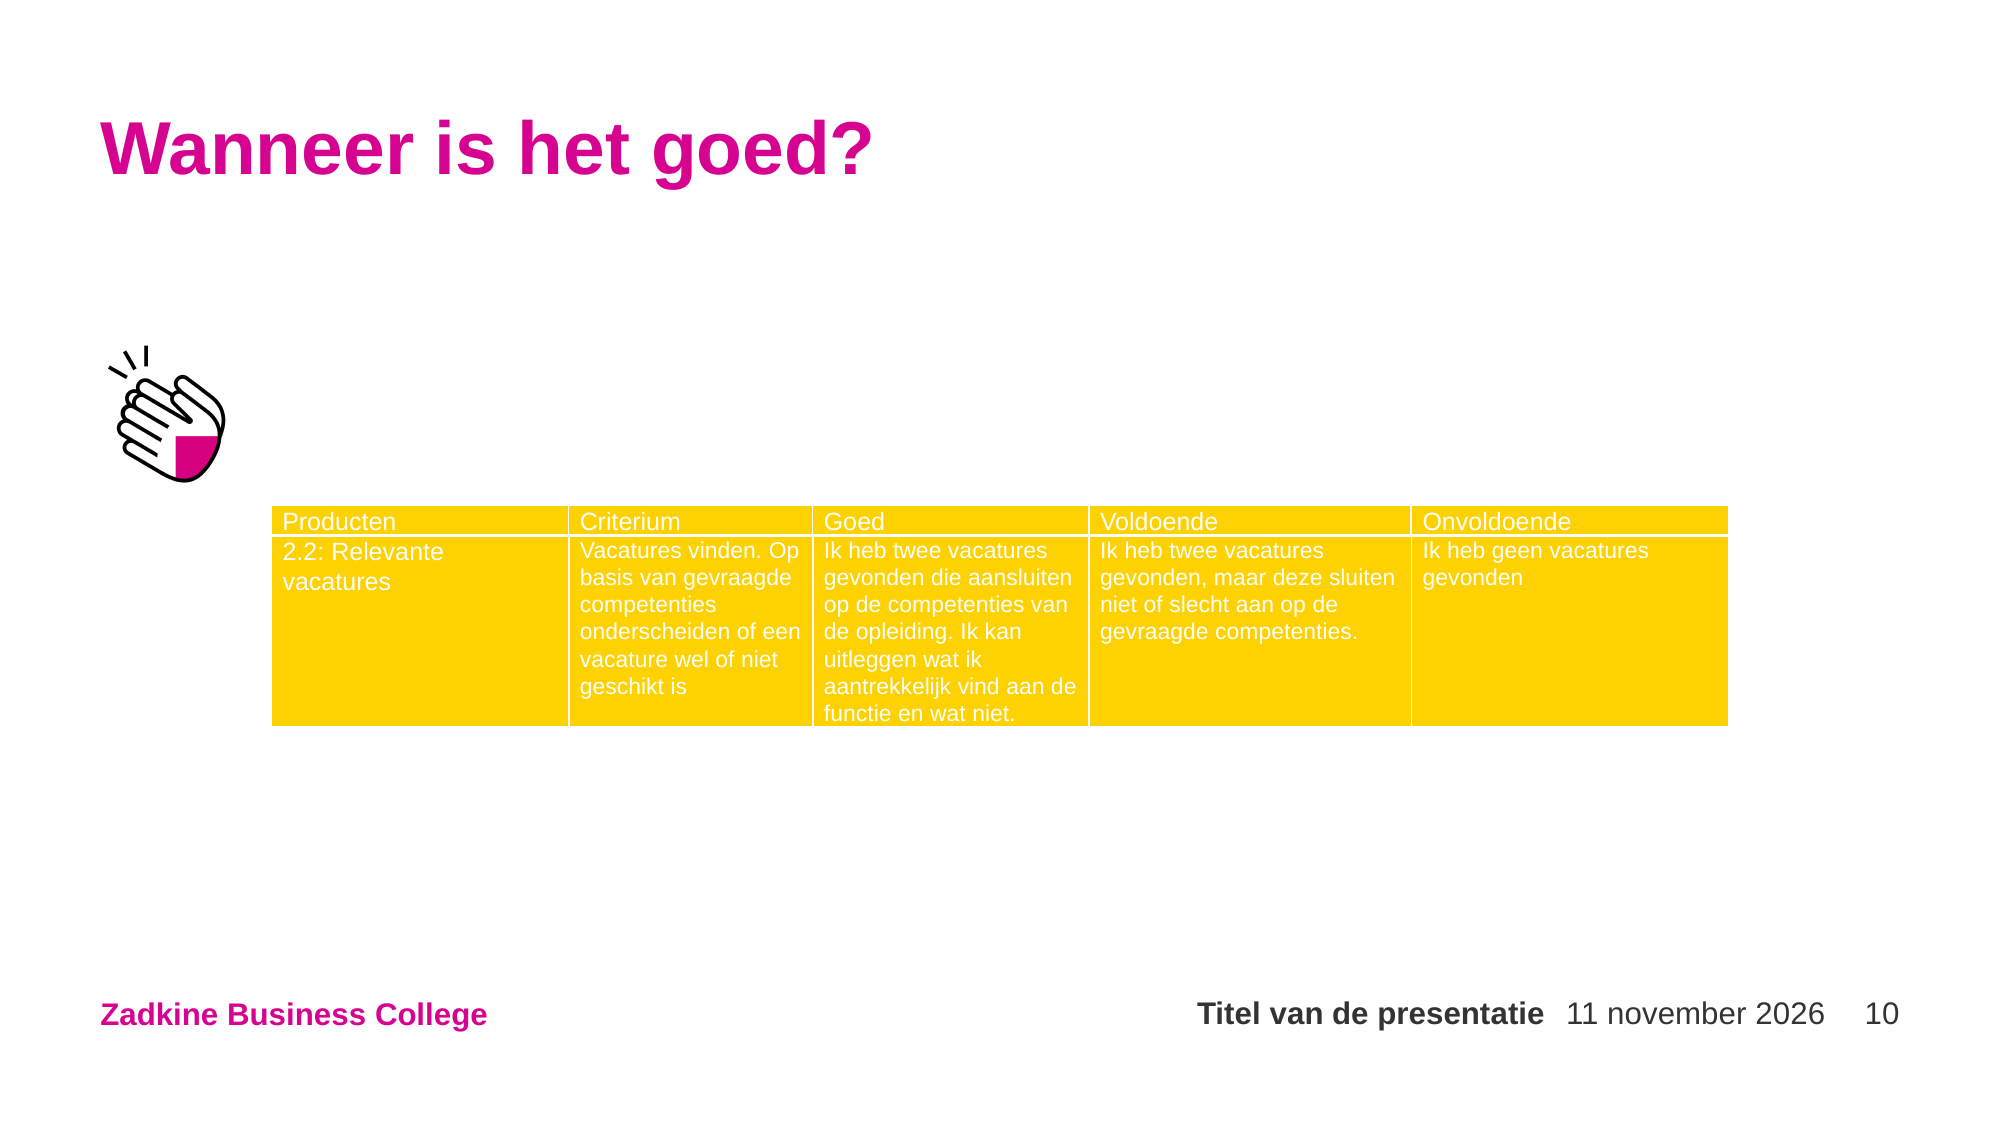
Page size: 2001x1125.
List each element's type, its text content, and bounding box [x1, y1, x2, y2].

title Wanneer is het goed? [100, 100, 1900, 190]
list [33, 281, 300, 547]
table_header Criterium [569, 506, 812, 534]
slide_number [1546, 993, 1825, 1033]
table_header Ik heb twee vacatures gevonden, maar deze sluiten niet of slecht aan op de gevraagde competenties. [1090, 537, 1411, 726]
table_header Ik heb geen vacatures gevonden [1412, 537, 1728, 726]
table_header Goed [813, 506, 1088, 534]
table_header Ik heb twee vacatures gevonden die aansluiten op de competenties van de opleiding. Ik kan uitleggen wat ik aantrekkelijk vind aan de functie en wat niet. [814, 537, 1088, 726]
table_header 2.2: Relevante vacatures [272, 537, 568, 726]
table_header Producten [300, 506, 568, 534]
footer Titel van de presentatie [870, 993, 1546, 1033]
table_header Voldoende [1090, 506, 1410, 534]
slide_number 10 [1825, 993, 1900, 1033]
table_header Vacatures vinden. Op basis van gevraagde competenties onderscheiden of een vacature wel of niet geschikt is [570, 537, 812, 726]
table_header Onvoldoende [1412, 506, 1728, 534]
